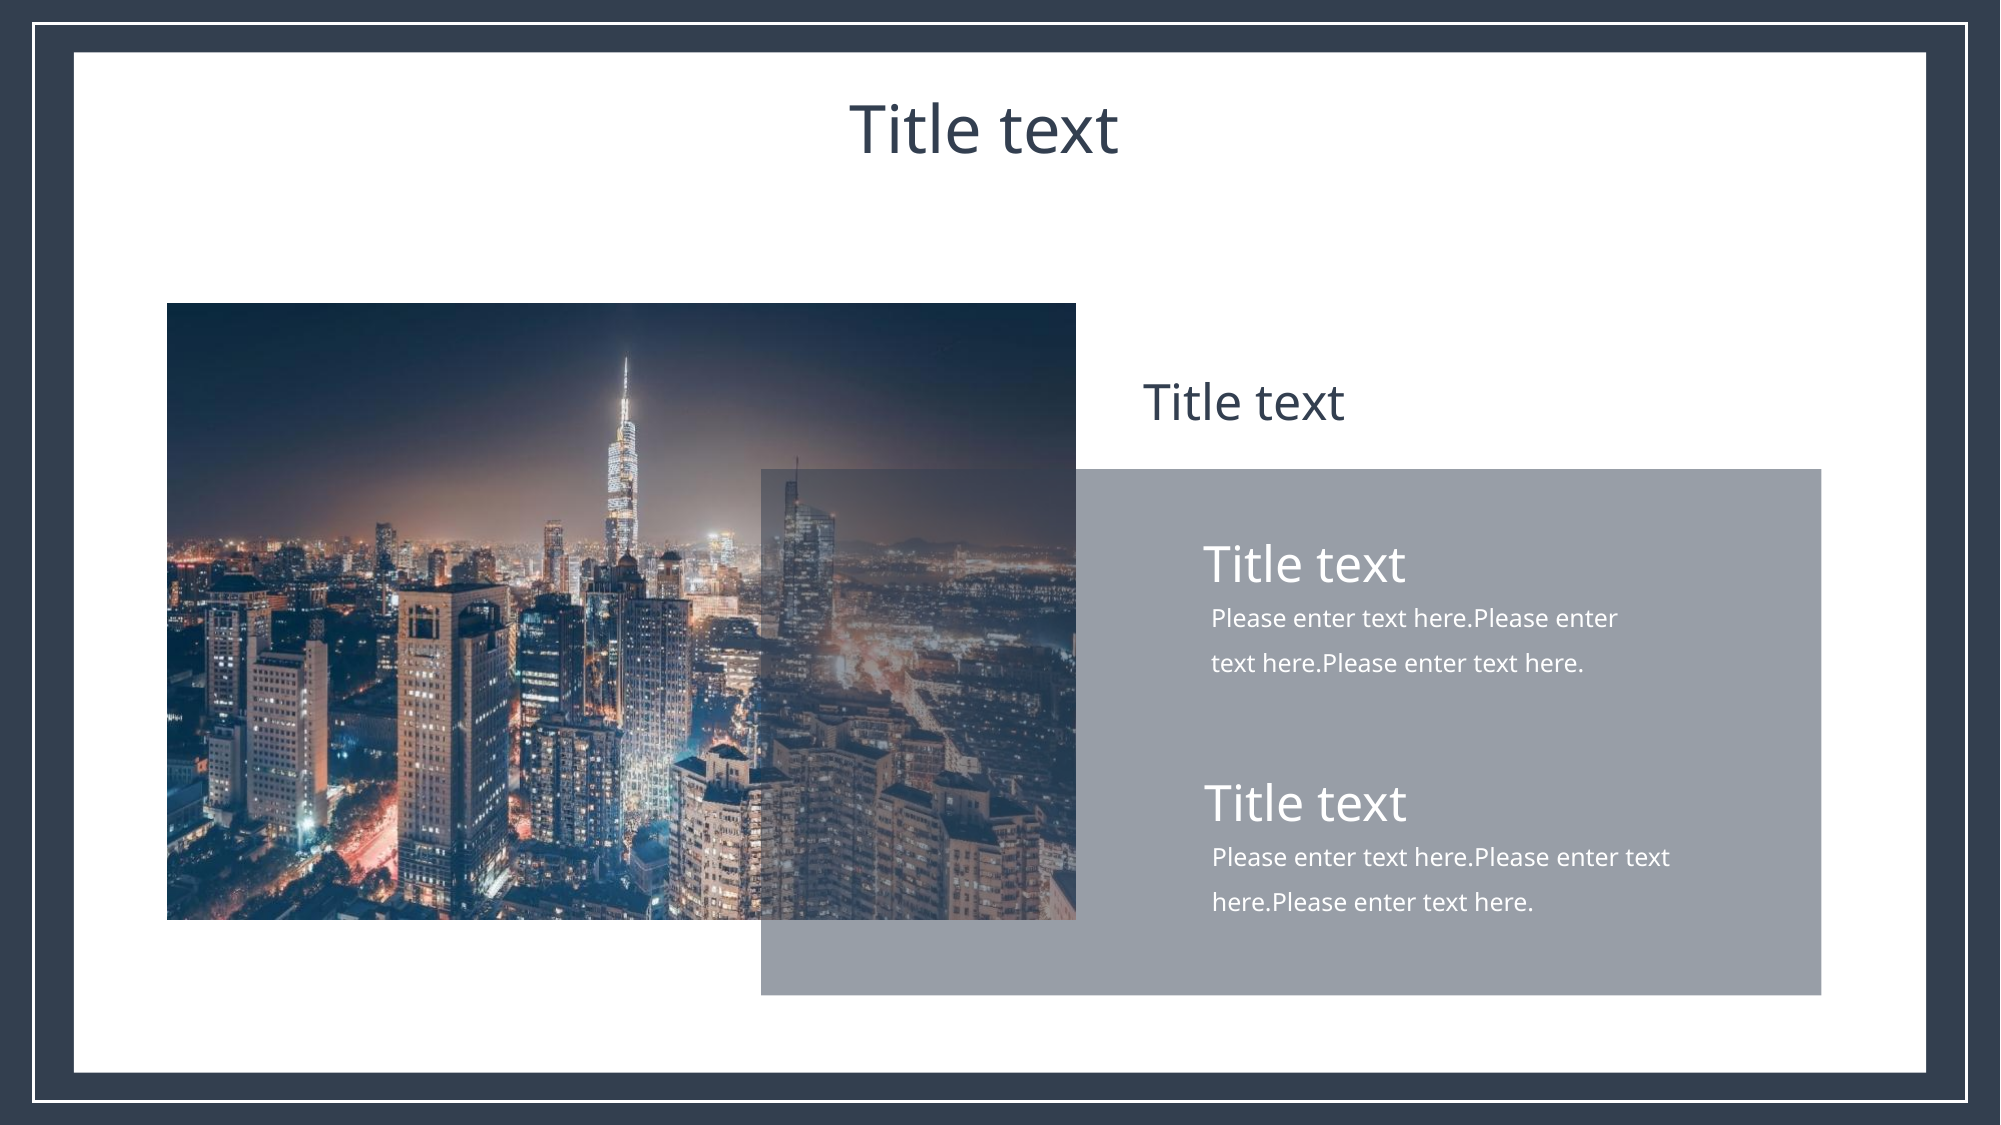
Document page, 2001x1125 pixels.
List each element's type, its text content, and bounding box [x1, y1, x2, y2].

text_box Title text [849, 86, 1151, 167]
picture [167, 303, 1076, 920]
text_box Please enter text here.Please enter text here.Please enter text here. [1197, 819, 1741, 924]
text_box [73, 51, 1927, 1074]
text_box Title text [1121, 370, 1368, 431]
text_box Title text [1189, 763, 1527, 839]
text_box Please enter text here.Please enter text here.Please enter text here. [1196, 579, 1669, 685]
text_box Title text [1189, 524, 1526, 600]
text_box [760, 468, 1822, 996]
text_box [32, 23, 1968, 1102]
